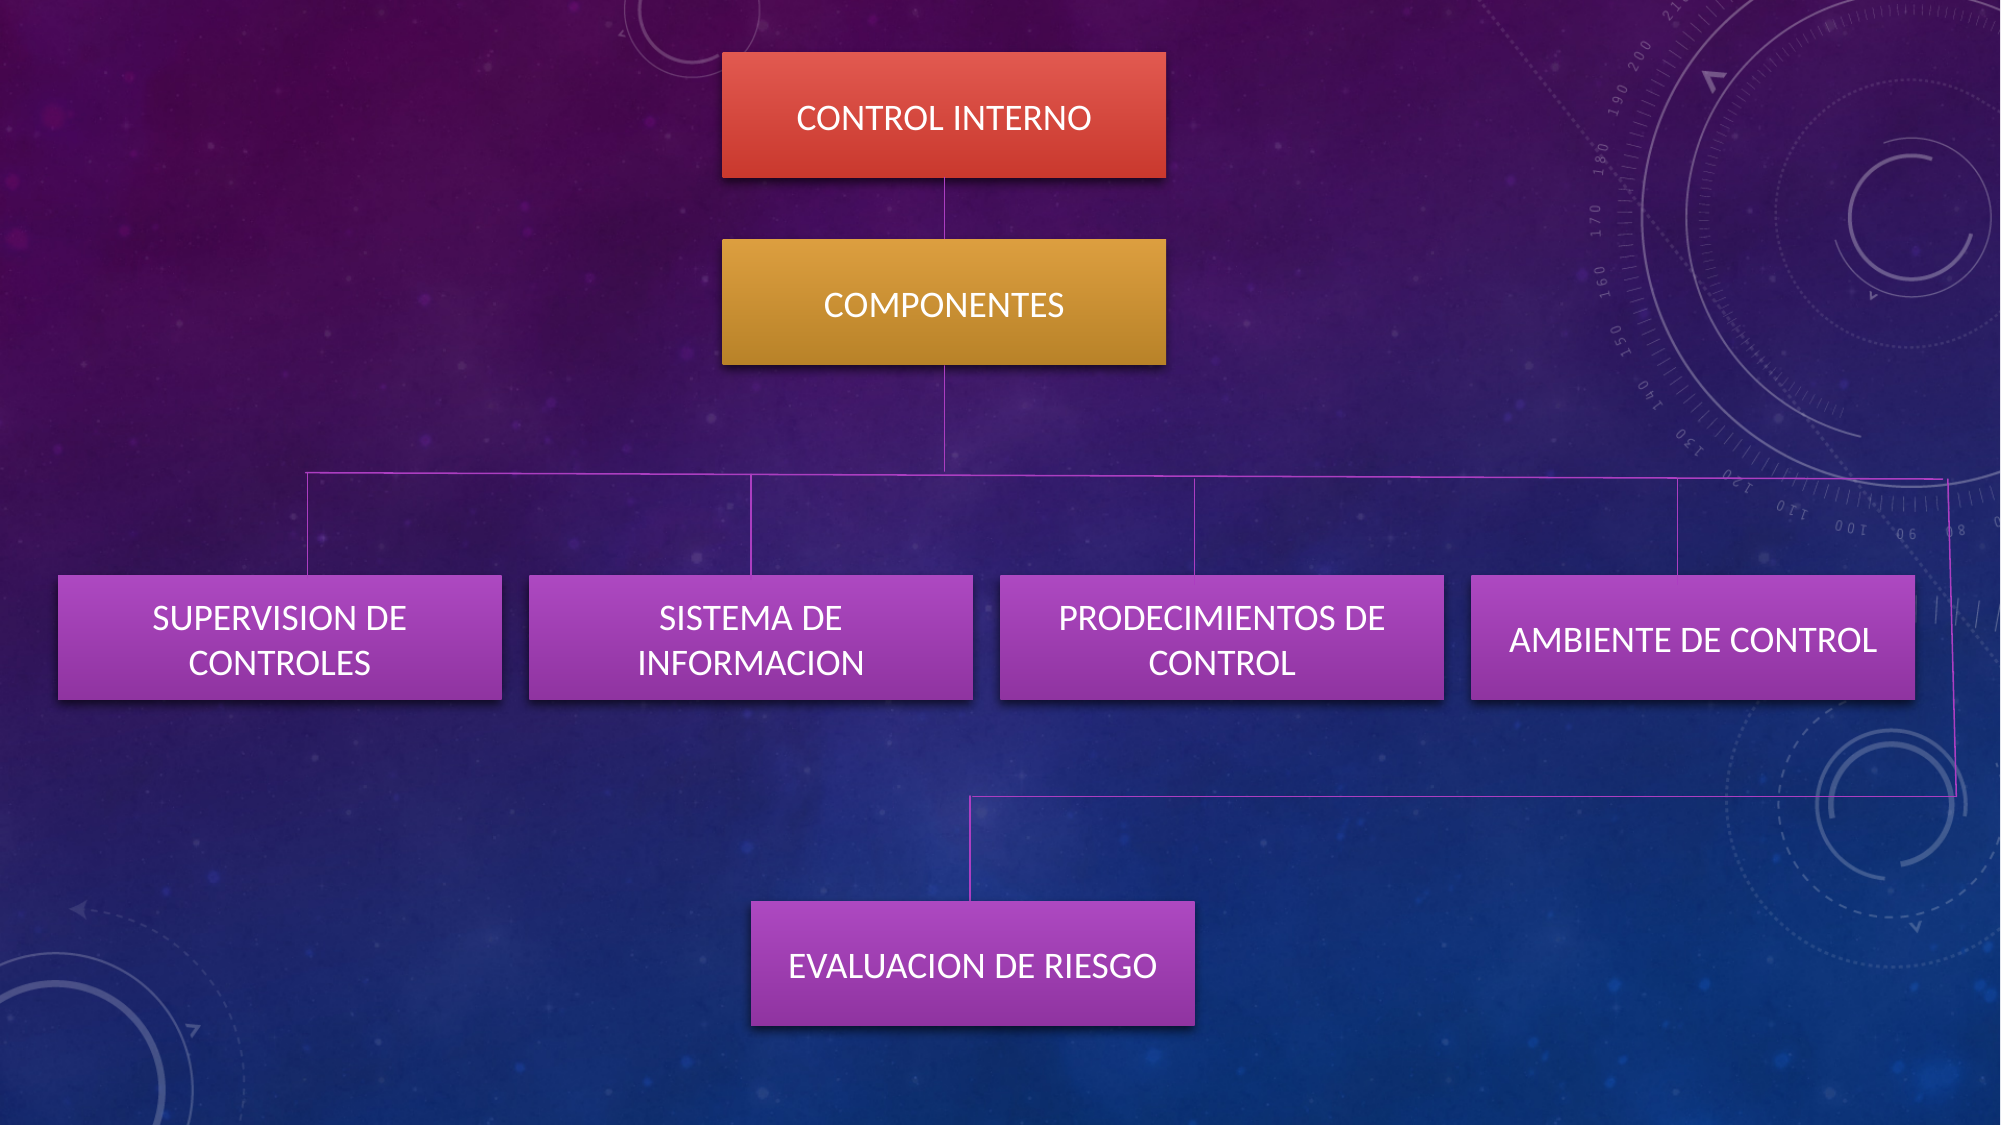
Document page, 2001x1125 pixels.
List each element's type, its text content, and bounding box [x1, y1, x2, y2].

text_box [308, 472, 1943, 480]
text_box SUPERVISION DE CONTROLES [58, 575, 502, 700]
text_box CONTROL INTERNO [722, 52, 1167, 178]
text_box SISTEMA DE INFORMACION [529, 575, 973, 700]
text_box EVALUACION DE RIESGO [751, 901, 1195, 1026]
text_box COMPONENTES [722, 239, 1167, 365]
picture [0, 0, 2001, 1125]
text_box PRODECIMIENTOS DE CONTROL [1000, 575, 1444, 700]
text_box AMBIENTE DE CONTROL [1471, 575, 1916, 700]
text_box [1947, 478, 1957, 796]
